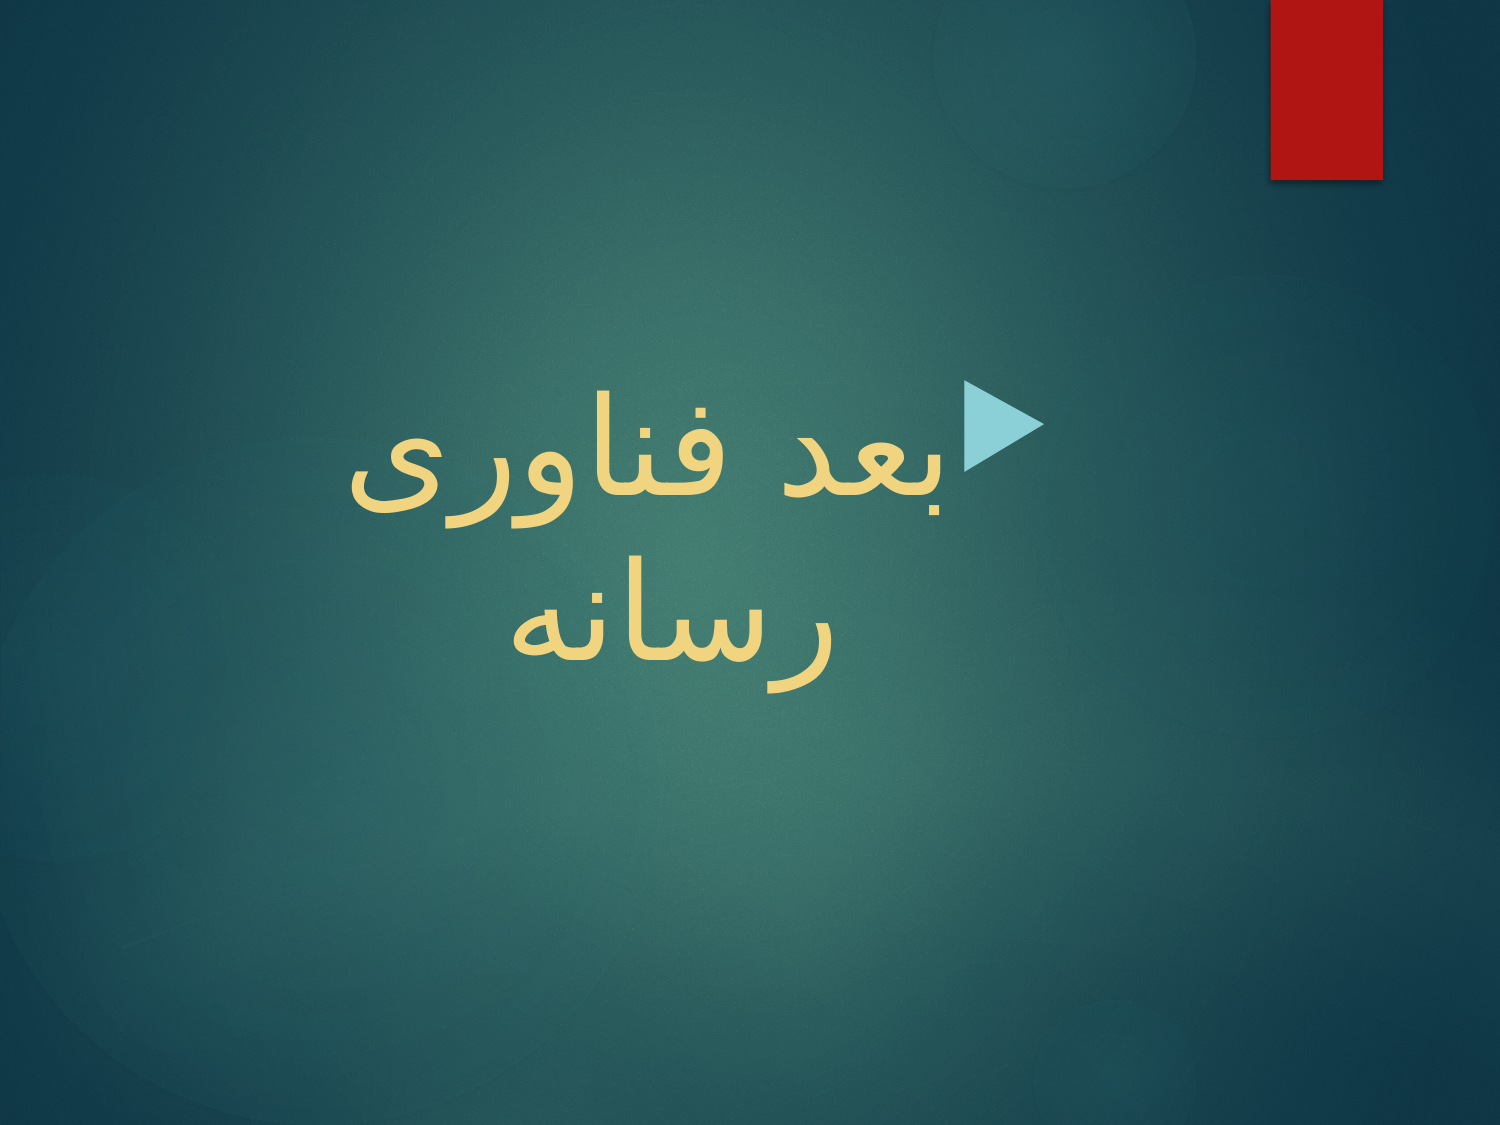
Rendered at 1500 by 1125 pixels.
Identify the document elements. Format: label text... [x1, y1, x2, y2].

list بعد فناوری رسانه [149, 350, 1251, 1039]
